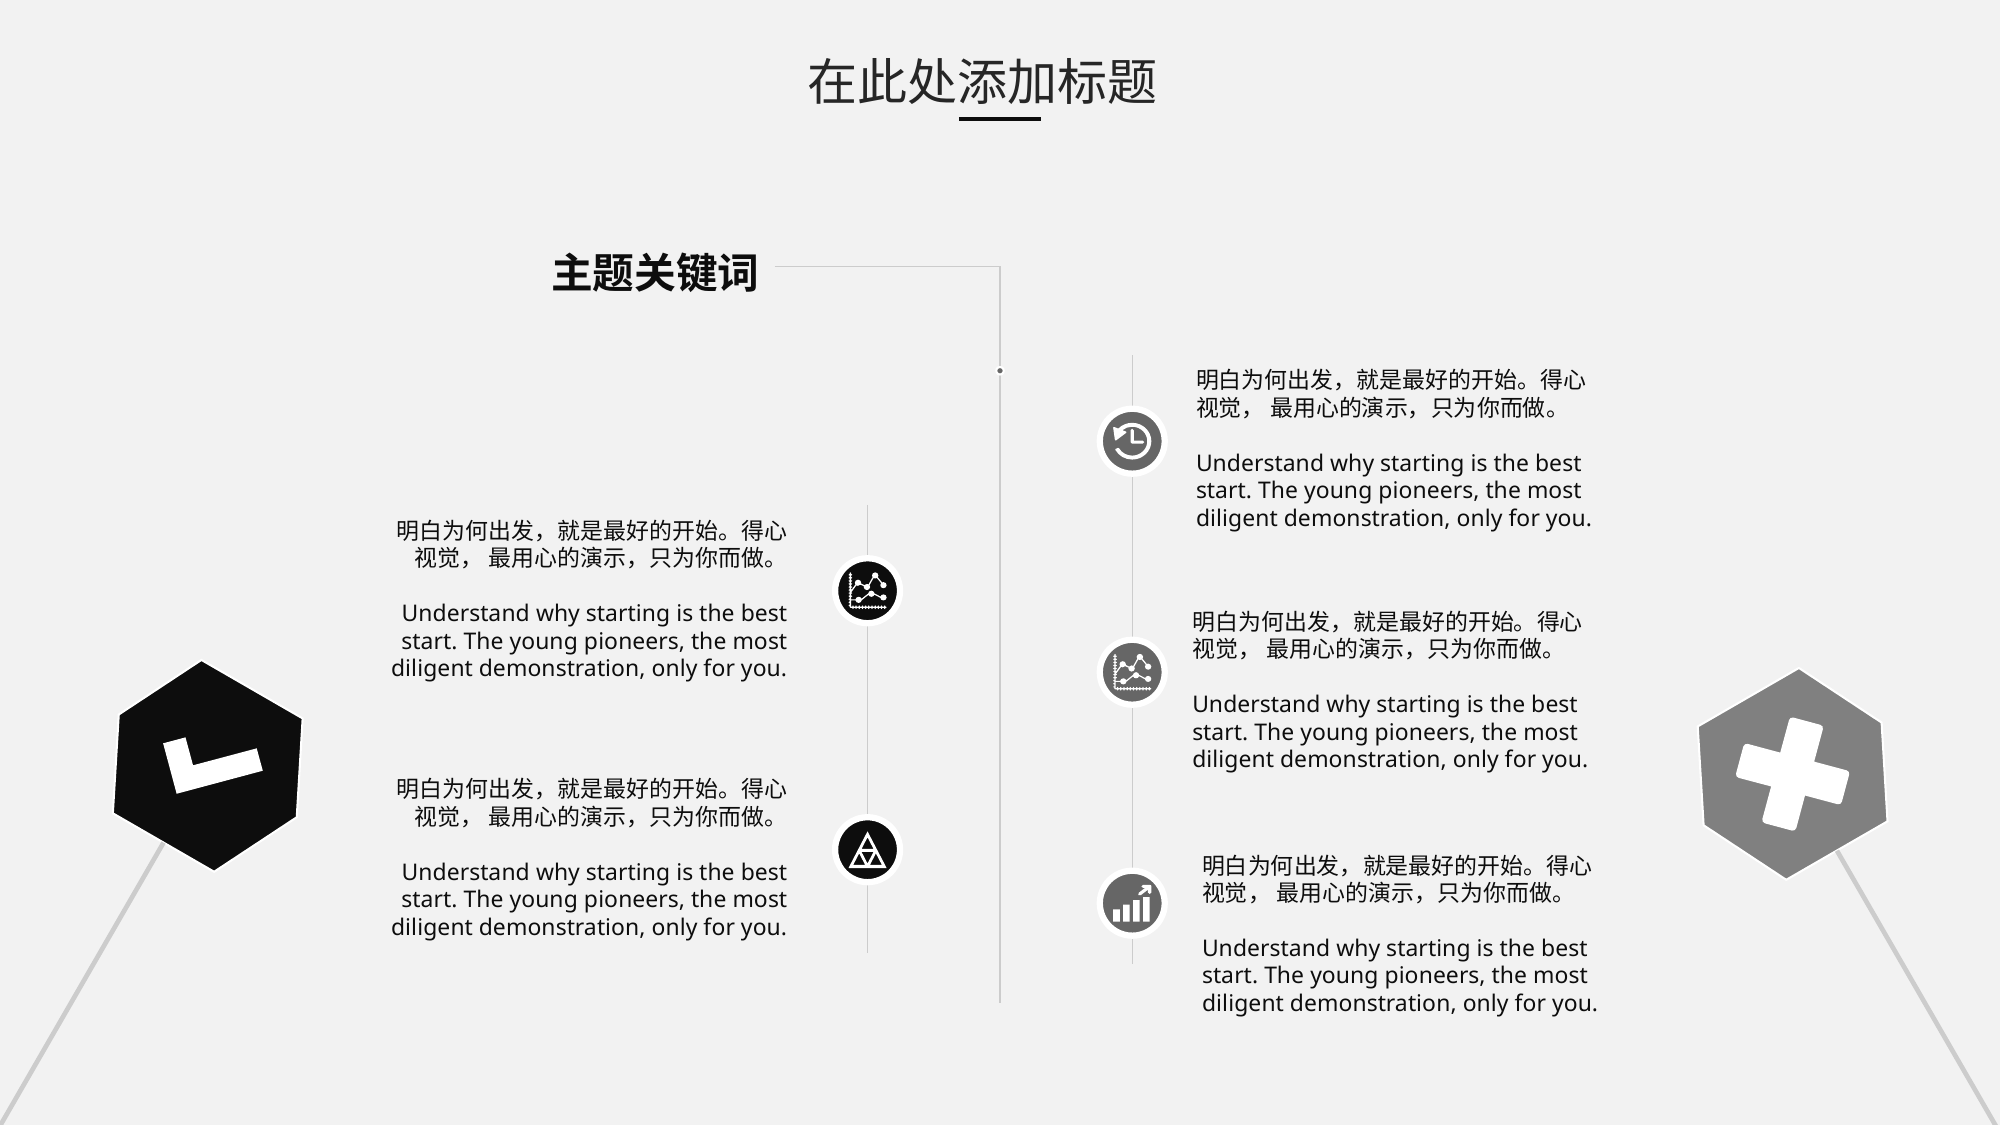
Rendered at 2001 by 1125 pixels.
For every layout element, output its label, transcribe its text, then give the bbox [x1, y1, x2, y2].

text_box 在此处添加标题 [792, 43, 1208, 118]
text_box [0, 203, 1999, 1125]
